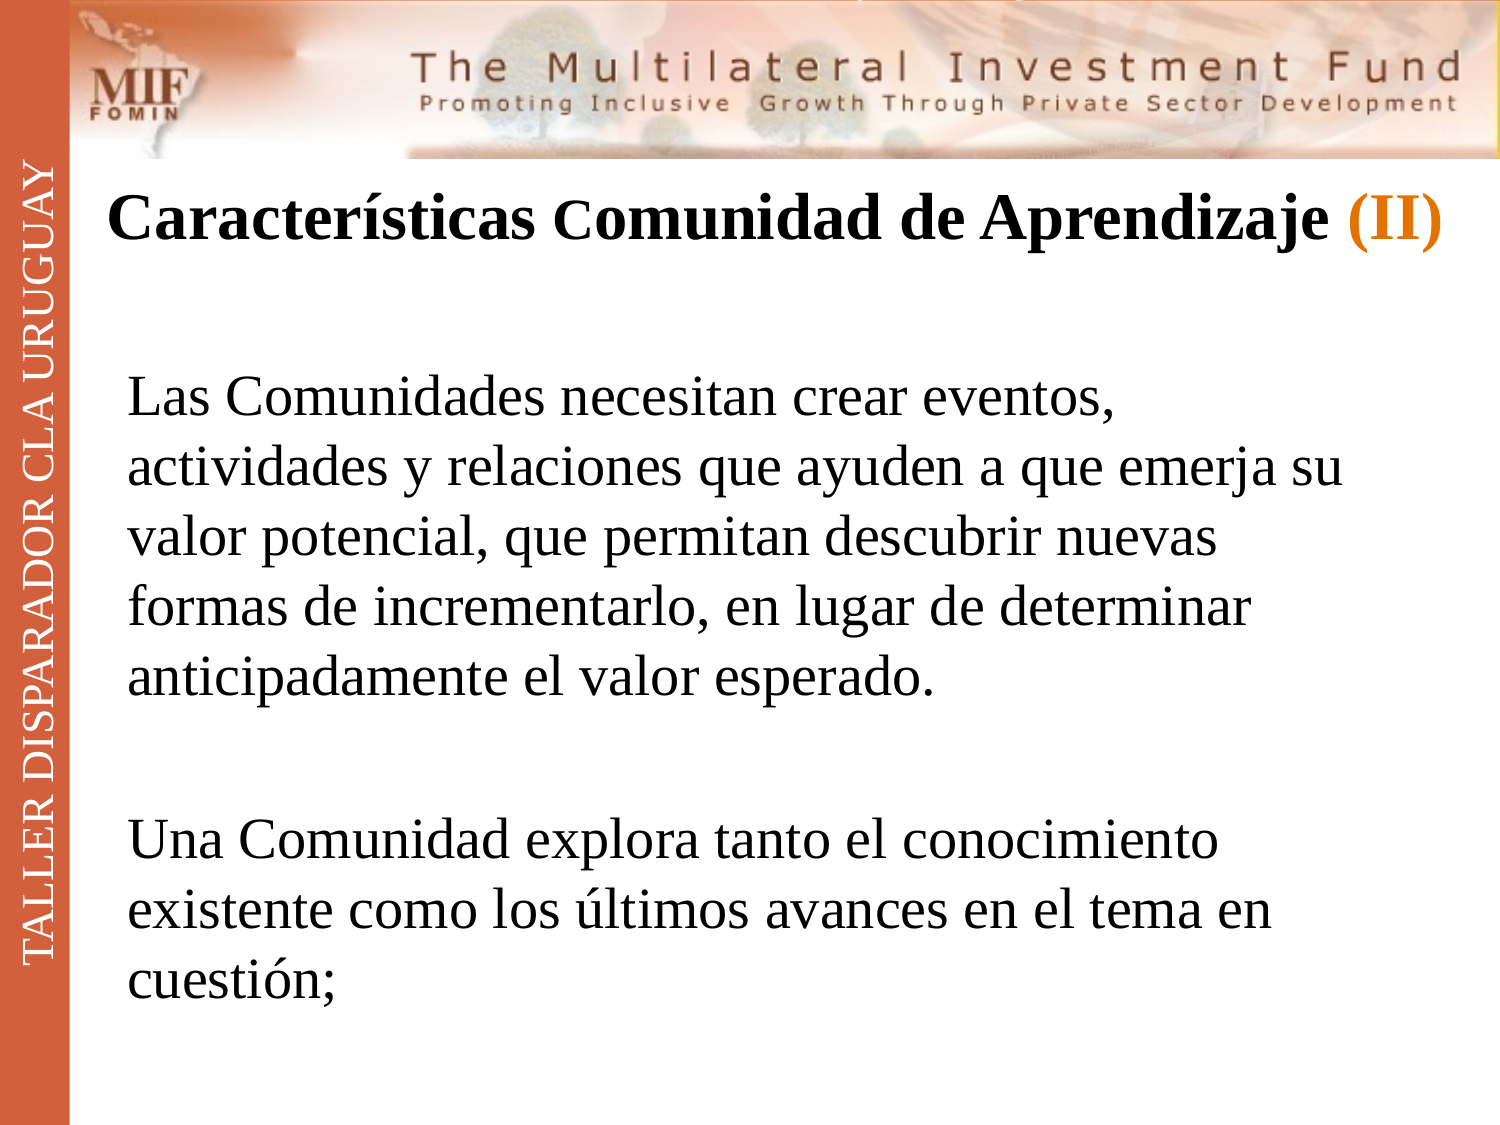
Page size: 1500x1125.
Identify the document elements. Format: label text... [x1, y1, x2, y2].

text_box Características Comunidad de Aprendizaje (II) [88, 174, 1463, 262]
picture [62, 0, 1500, 160]
text_box TALLER DISPARADOR CLA URUGUAY [0, 0, 70, 1125]
text_box Las Comunidades necesitan crear eventos, actividades y relaciones que ayuden a que emerja su valor potencial, que permitan descubrir nuevas formas de incrementarlo, en lugar de determinar anticipadamente el valor esperado. Una Comunidad explora tanto el conocimiento existente como los últimos avances en el tema en cuestión; [112, 349, 1388, 1025]
